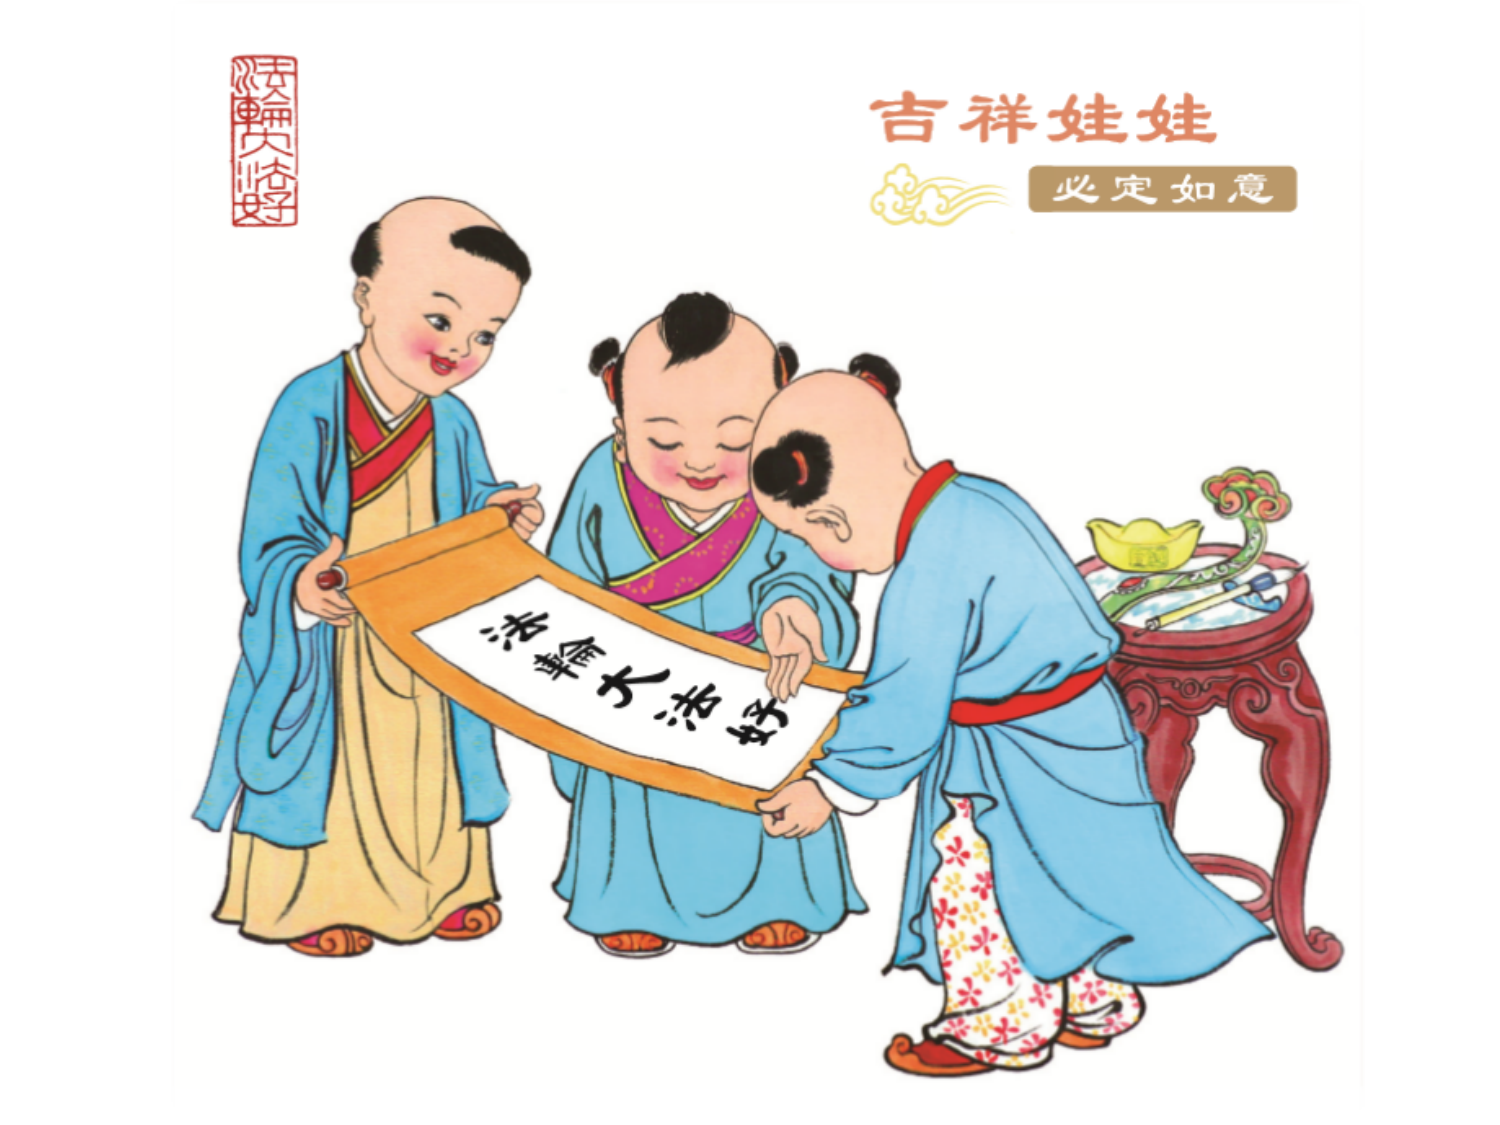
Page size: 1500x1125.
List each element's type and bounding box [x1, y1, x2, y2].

picture [170, 0, 1365, 1114]
